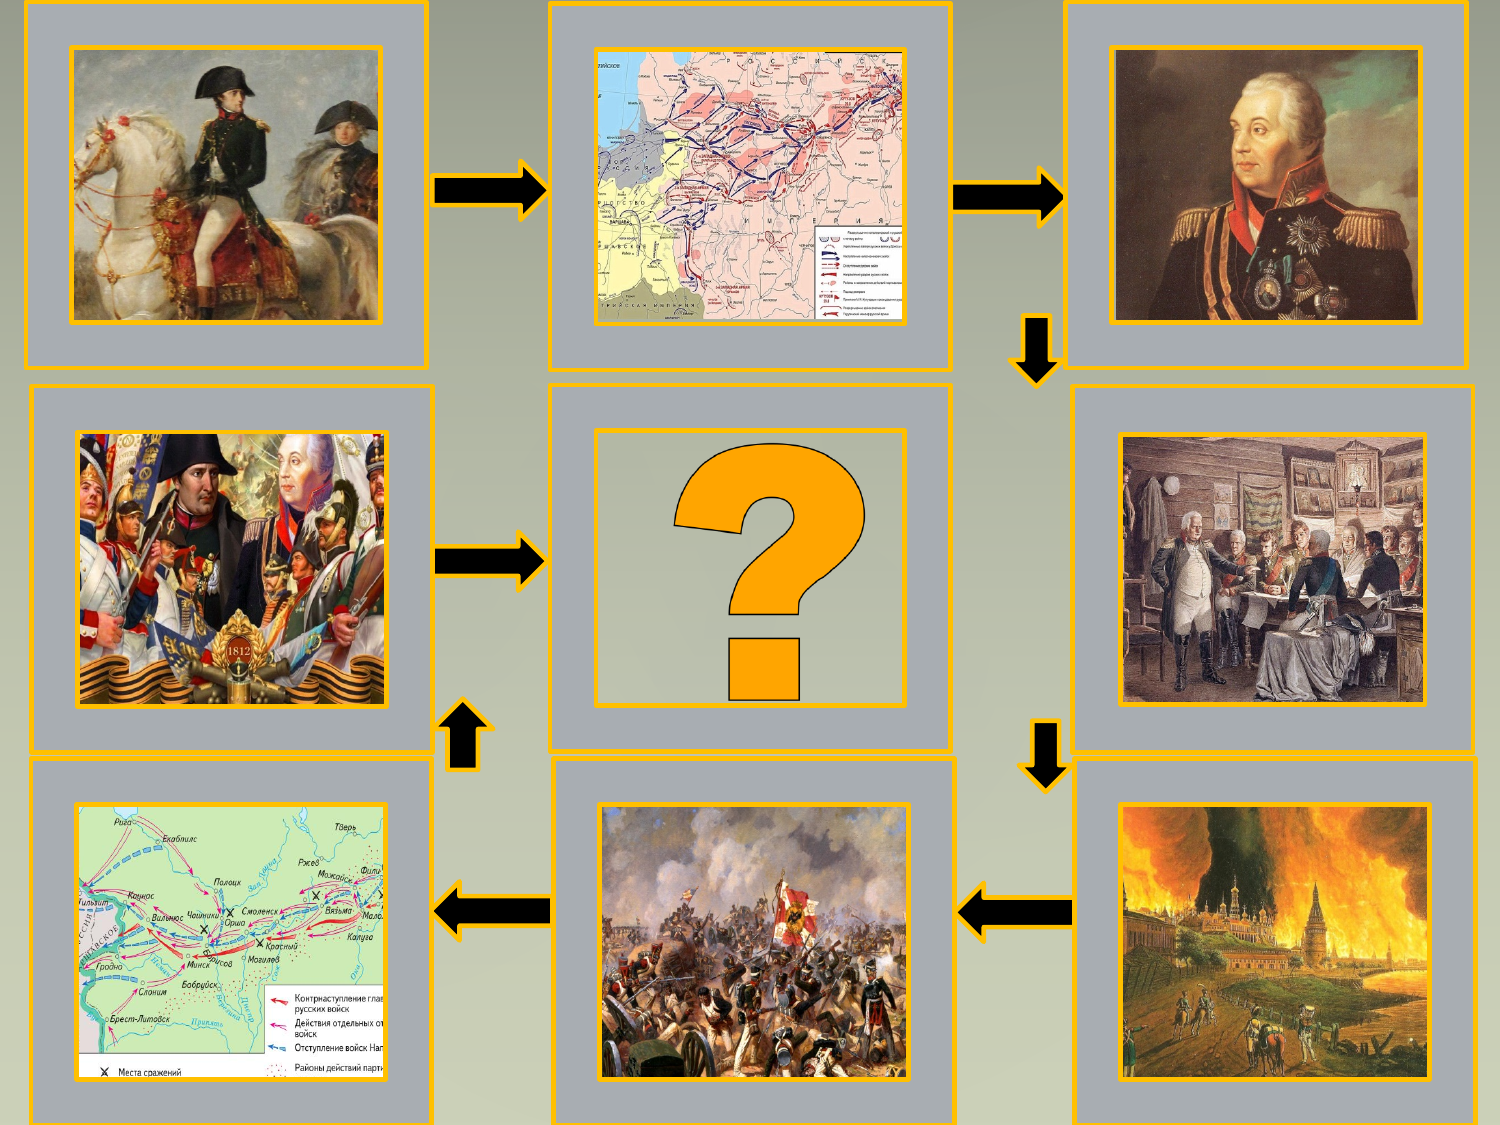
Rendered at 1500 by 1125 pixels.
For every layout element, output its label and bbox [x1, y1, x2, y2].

text_box [30, 385, 434, 754]
picture [1093, 417, 1456, 721]
text_box [549, 383, 952, 753]
text_box [434, 530, 549, 593]
text_box [434, 697, 495, 772]
picture [1115, 37, 1424, 348]
text_box [24, 0, 428, 370]
text_box [1071, 385, 1475, 754]
text_box [549, 2, 952, 371]
text_box [552, 757, 956, 1125]
text_box [430, 159, 549, 222]
picture [26, 42, 417, 352]
text_box [961, 881, 1073, 944]
text_box [1073, 757, 1477, 1125]
picture [65, 426, 417, 721]
text_box [1008, 313, 1064, 388]
text_box [1017, 719, 1073, 794]
picture [586, 50, 922, 320]
text_box [1064, 0, 1468, 370]
picture [563, 793, 952, 1095]
text_box [29, 757, 433, 1125]
picture [1112, 793, 1452, 1095]
text_box [433, 879, 552, 942]
picture [604, 417, 922, 735]
picture [65, 793, 399, 1095]
text_box [952, 166, 1064, 229]
